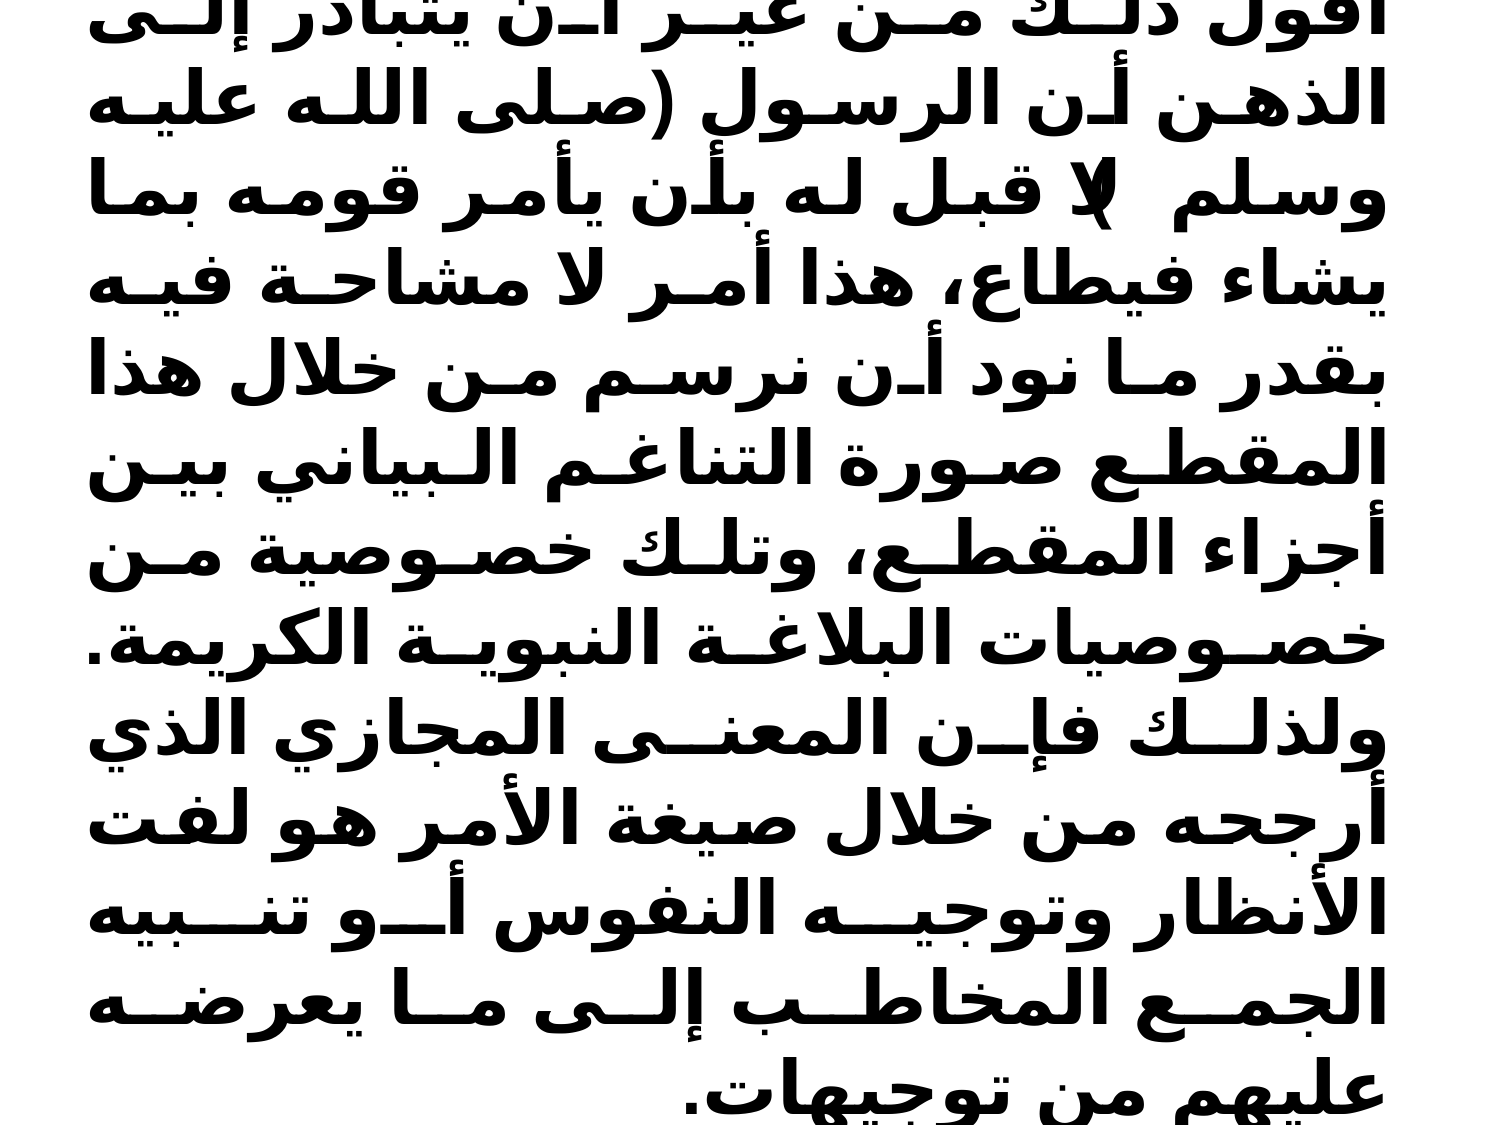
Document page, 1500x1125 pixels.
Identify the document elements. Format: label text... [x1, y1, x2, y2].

text_box أقول ذلك من غير أن يتبادر إلى الذهن أن الرسول (صلى الله عليه وسلم) لا قبل له بأن يأمر قومه بما يشاء فيطاع، هذا أمر لا مشاحة فيه بقدر ما نود أن نرسم من خلال هذا المقطع صورة التناغم البياني بين أجزاء المقطع، وتلك خصوصية من خصوصيات البلاغة النبوية الكريمة. ولذلك فإن المعنى المجازي الذي أرجحه من خلال صيغة الأمر هو لفت الأنظار وتوجيه النفوس أو تنبيه الجمع المخاطب إلى ما يعرضه عليهم من توجيهات. [70, 0, 1407, 1125]
